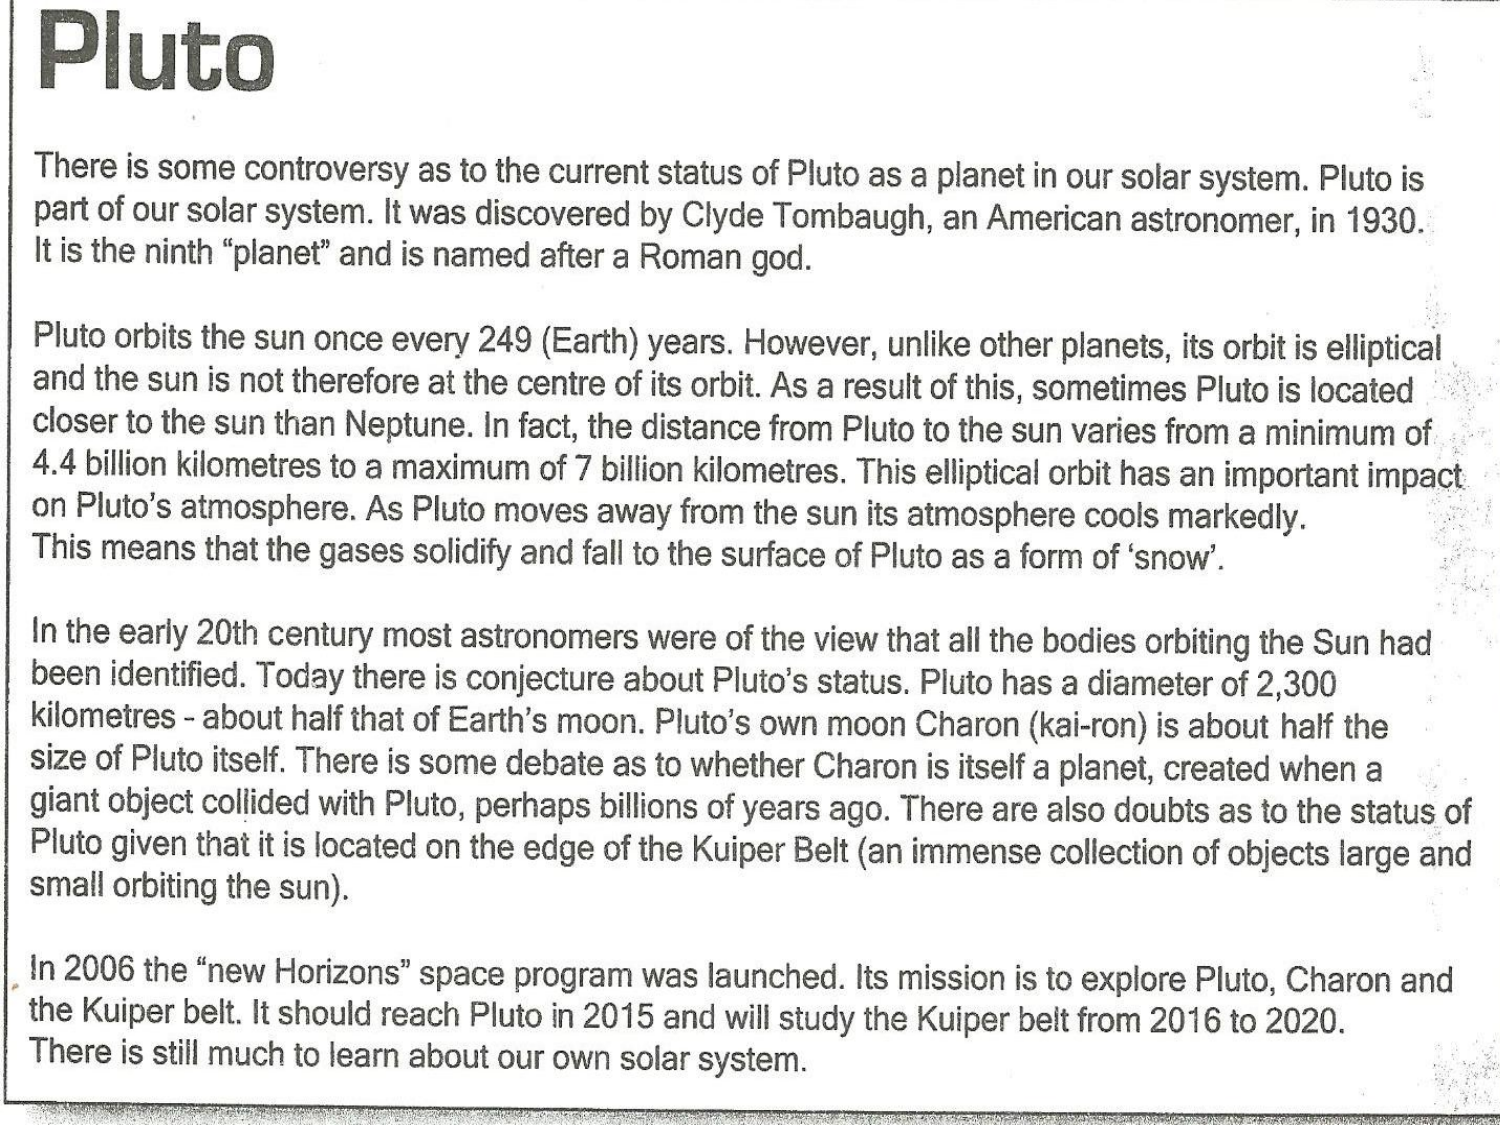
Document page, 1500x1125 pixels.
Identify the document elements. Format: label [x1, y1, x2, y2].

list [0, 0, 1500, 1125]
